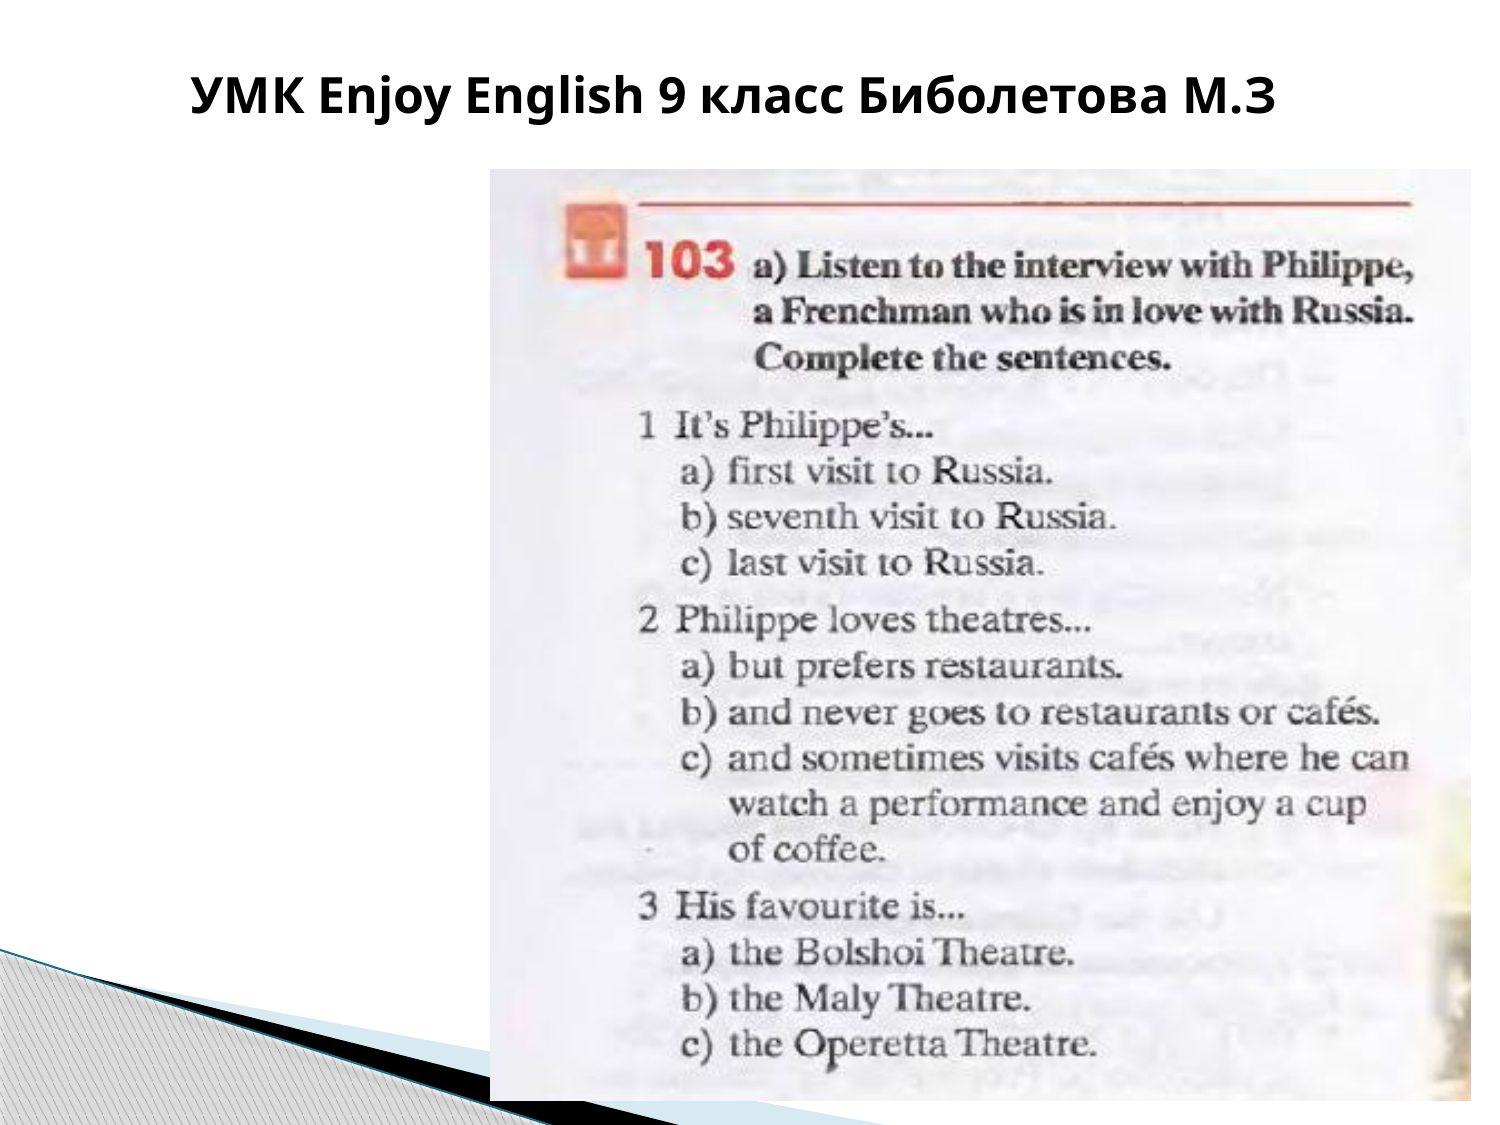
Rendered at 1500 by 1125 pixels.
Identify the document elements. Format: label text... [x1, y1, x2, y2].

picture [489, 168, 1471, 1101]
text_box УМК Enjoy English 9 класс Биболетова М.З [175, 35, 1477, 153]
